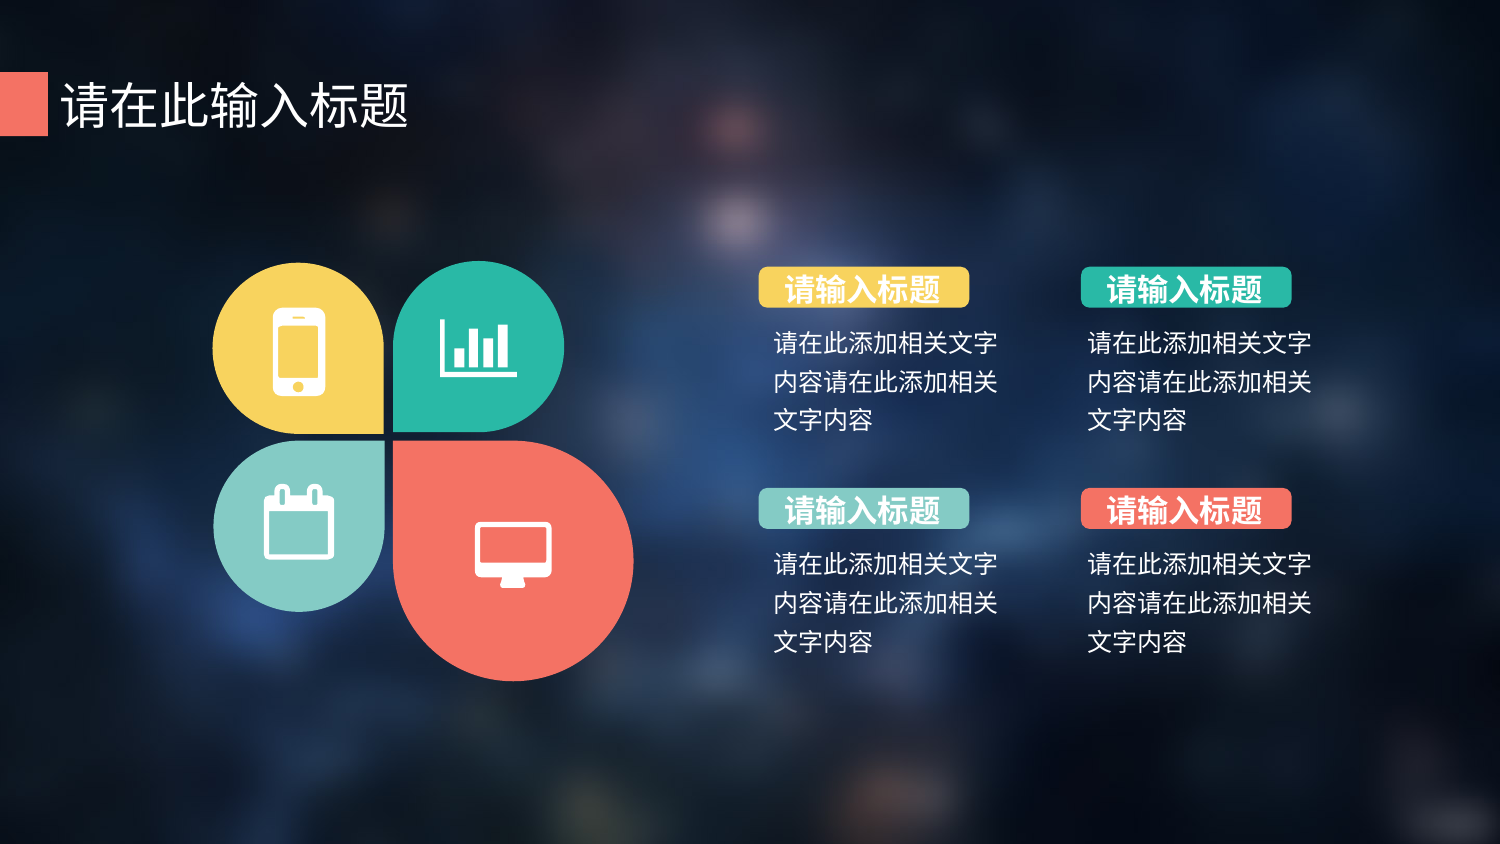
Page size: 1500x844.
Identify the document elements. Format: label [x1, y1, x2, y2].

text_box [474, 521, 552, 588]
text_box [0, 71, 411, 137]
text_box [1072, 483, 1329, 666]
picture [0, 0, 1500, 844]
text_box [390, 258, 567, 435]
text_box [1072, 262, 1329, 445]
text_box [263, 483, 335, 560]
text_box [758, 262, 1015, 445]
text_box [210, 260, 386, 436]
text_box [390, 438, 636, 684]
text_box [211, 438, 387, 614]
text_box [758, 483, 1015, 666]
text_box [440, 319, 517, 378]
text_box [272, 307, 326, 397]
